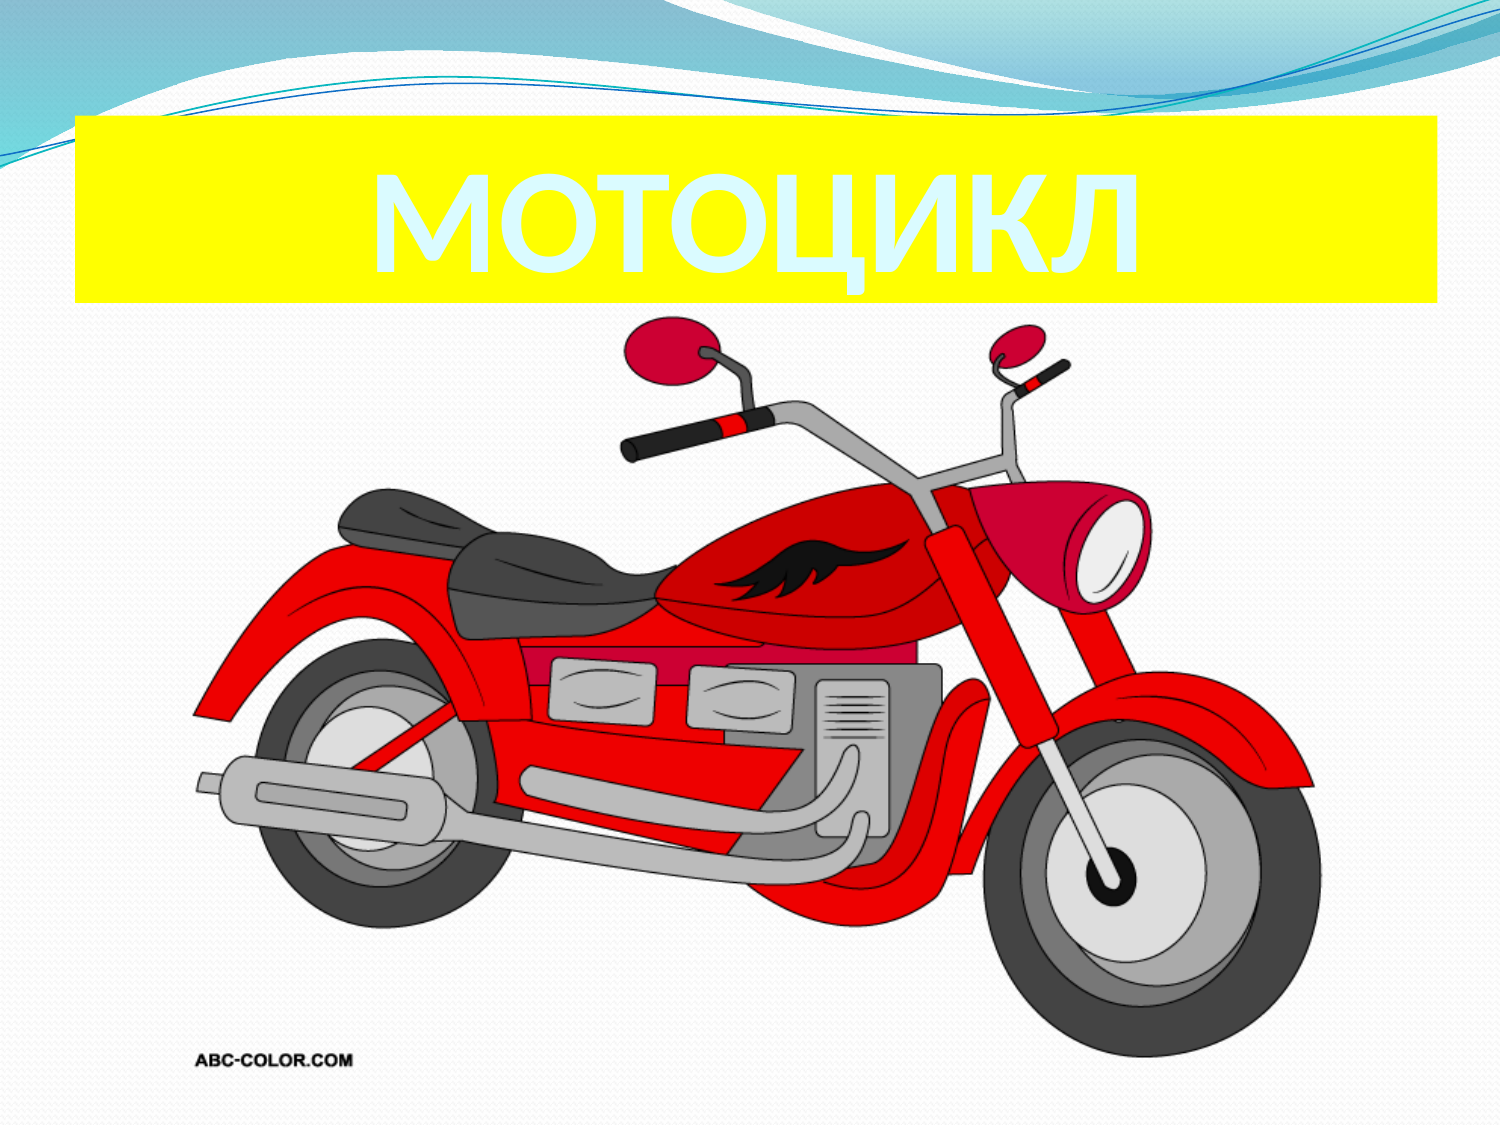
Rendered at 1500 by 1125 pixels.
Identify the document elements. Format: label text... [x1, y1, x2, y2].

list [140, 292, 1383, 1102]
title МОТОЦИКЛ [75, 115, 1438, 303]
